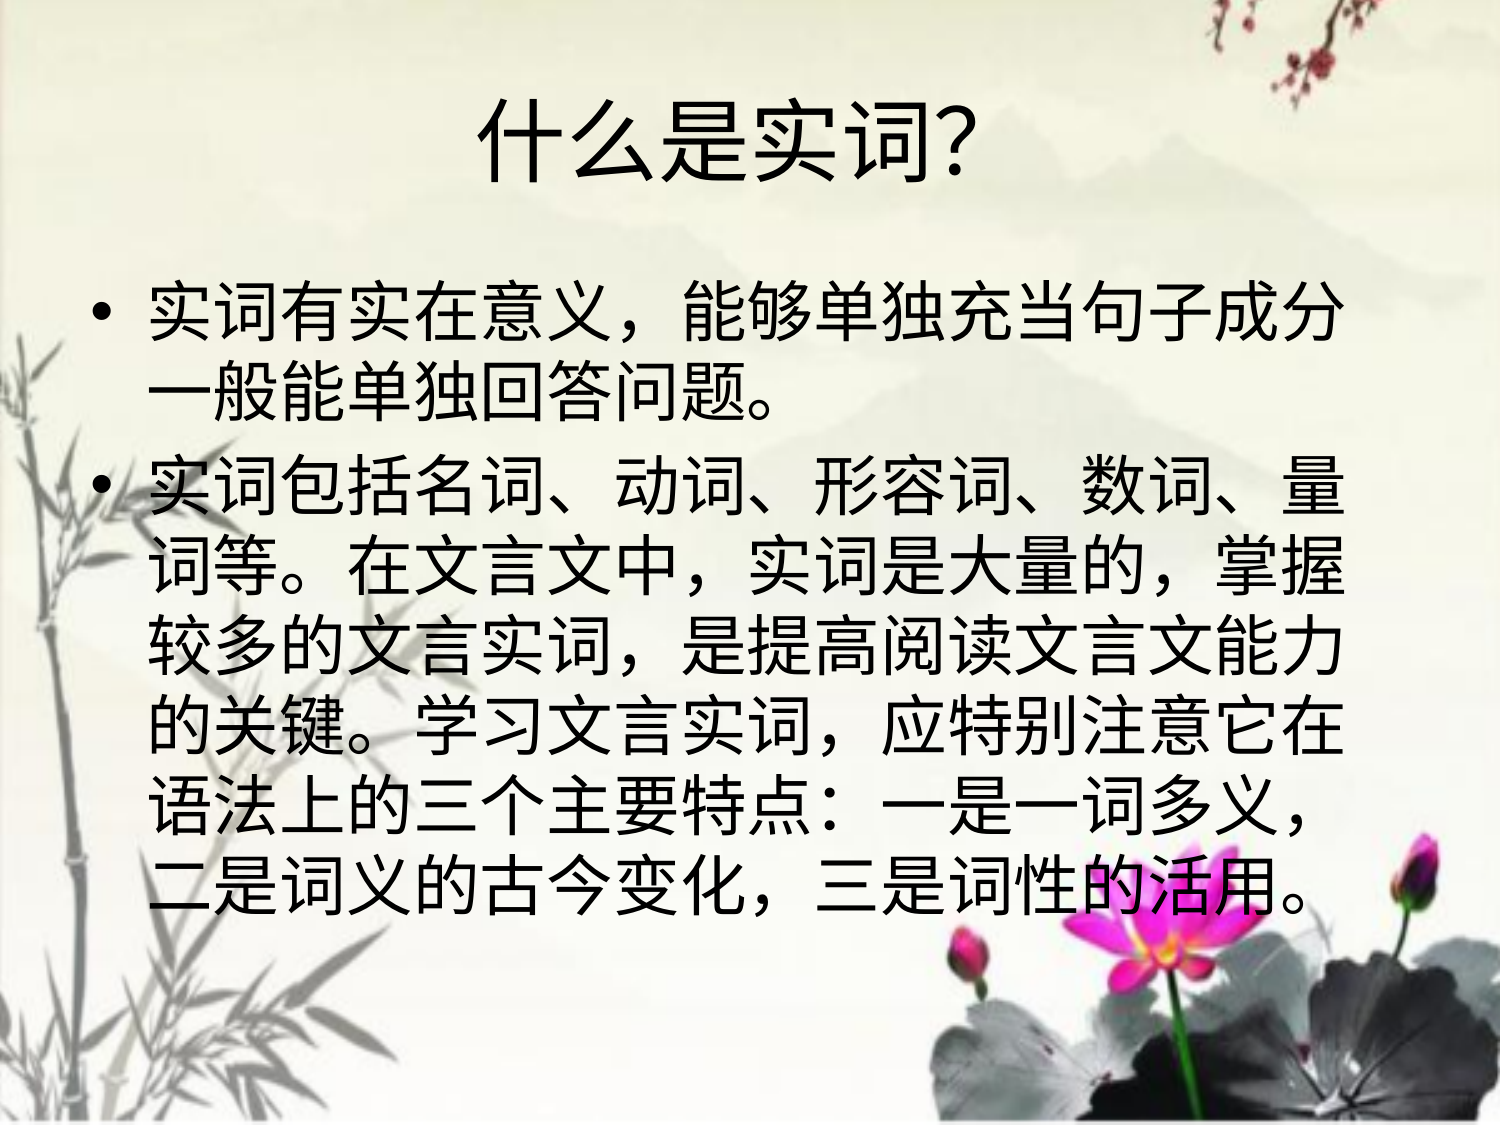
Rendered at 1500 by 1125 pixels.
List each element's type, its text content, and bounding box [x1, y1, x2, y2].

title 什么是实词？ [75, 45, 1425, 233]
picture [0, 0, 1500, 1125]
list 实词有实在意义，能够单独充当句子成分一般能单独回答问题。 实词包括名词、动词、形容词、数词、量词等。在文言文中，实词是大量的，掌握较多的文言实词，是提高阅读文言文能力的关键。学习文言实词，应特别注意它在语法上的三个主要特点：一是一词多义，二是词义的古今变化，三是词性的活用。 [75, 262, 1425, 1005]
